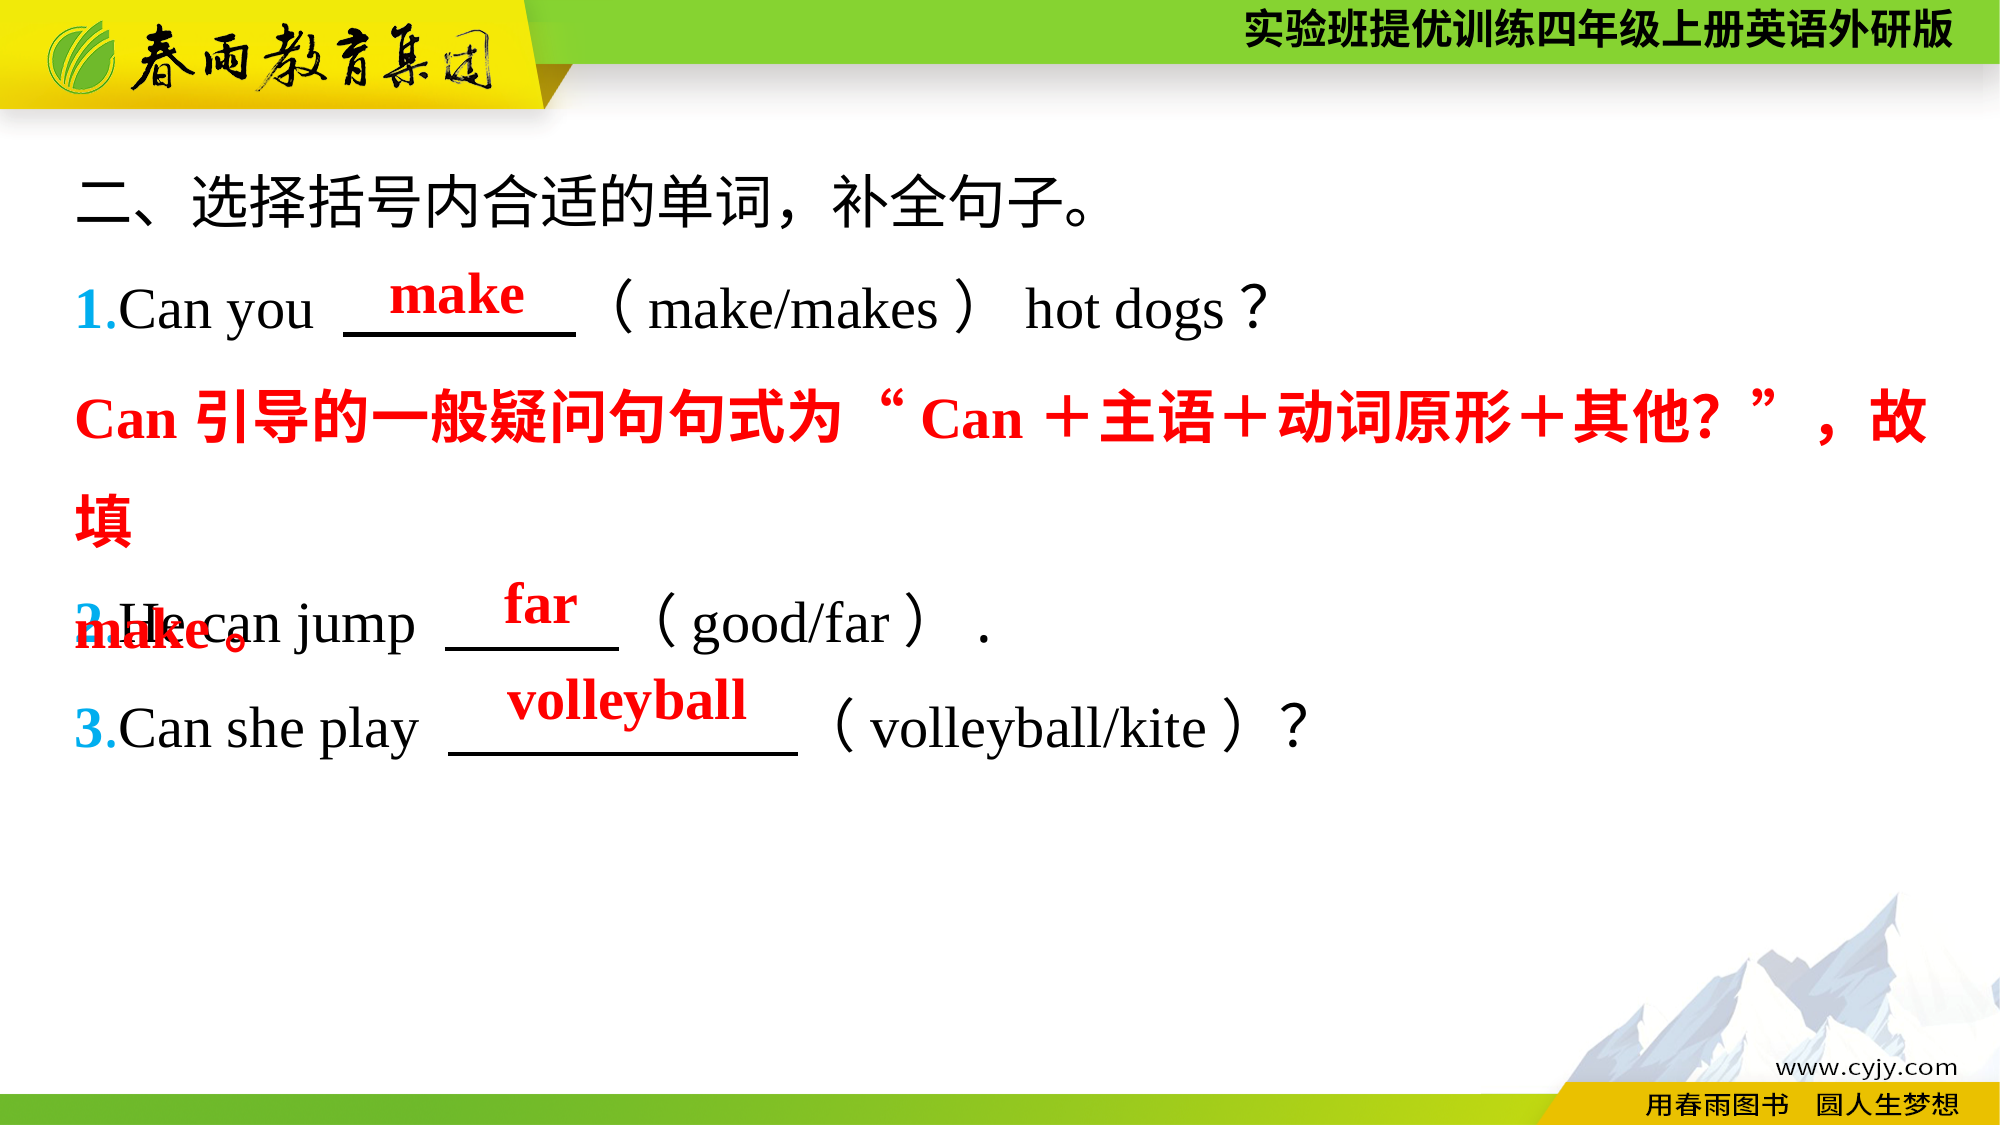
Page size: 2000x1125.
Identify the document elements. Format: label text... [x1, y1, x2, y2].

picture [0, 0, 2000, 1125]
text_box volleyball [492, 668, 763, 739]
list 二、选择括号内合适的单词，补全句子。 1.Can you （make/makes）hot dogs？ 2.He can jump （good/far）. 3.Can she play （volleyball/kite）？ [59, 668, 1944, 774]
text_box Can引导的一般疑问句句式为“Can＋主语＋动词原形＋其他？”，故填 make。 [59, 338, 1944, 668]
text_box make [374, 248, 541, 333]
list 二、选择括号内合适的单词，补全句子。 1.Can you （make/makes）hot dogs？ 2.He can jump （good/far）. 3.Can she play （volleyball/kite）？ [59, 122, 1944, 338]
